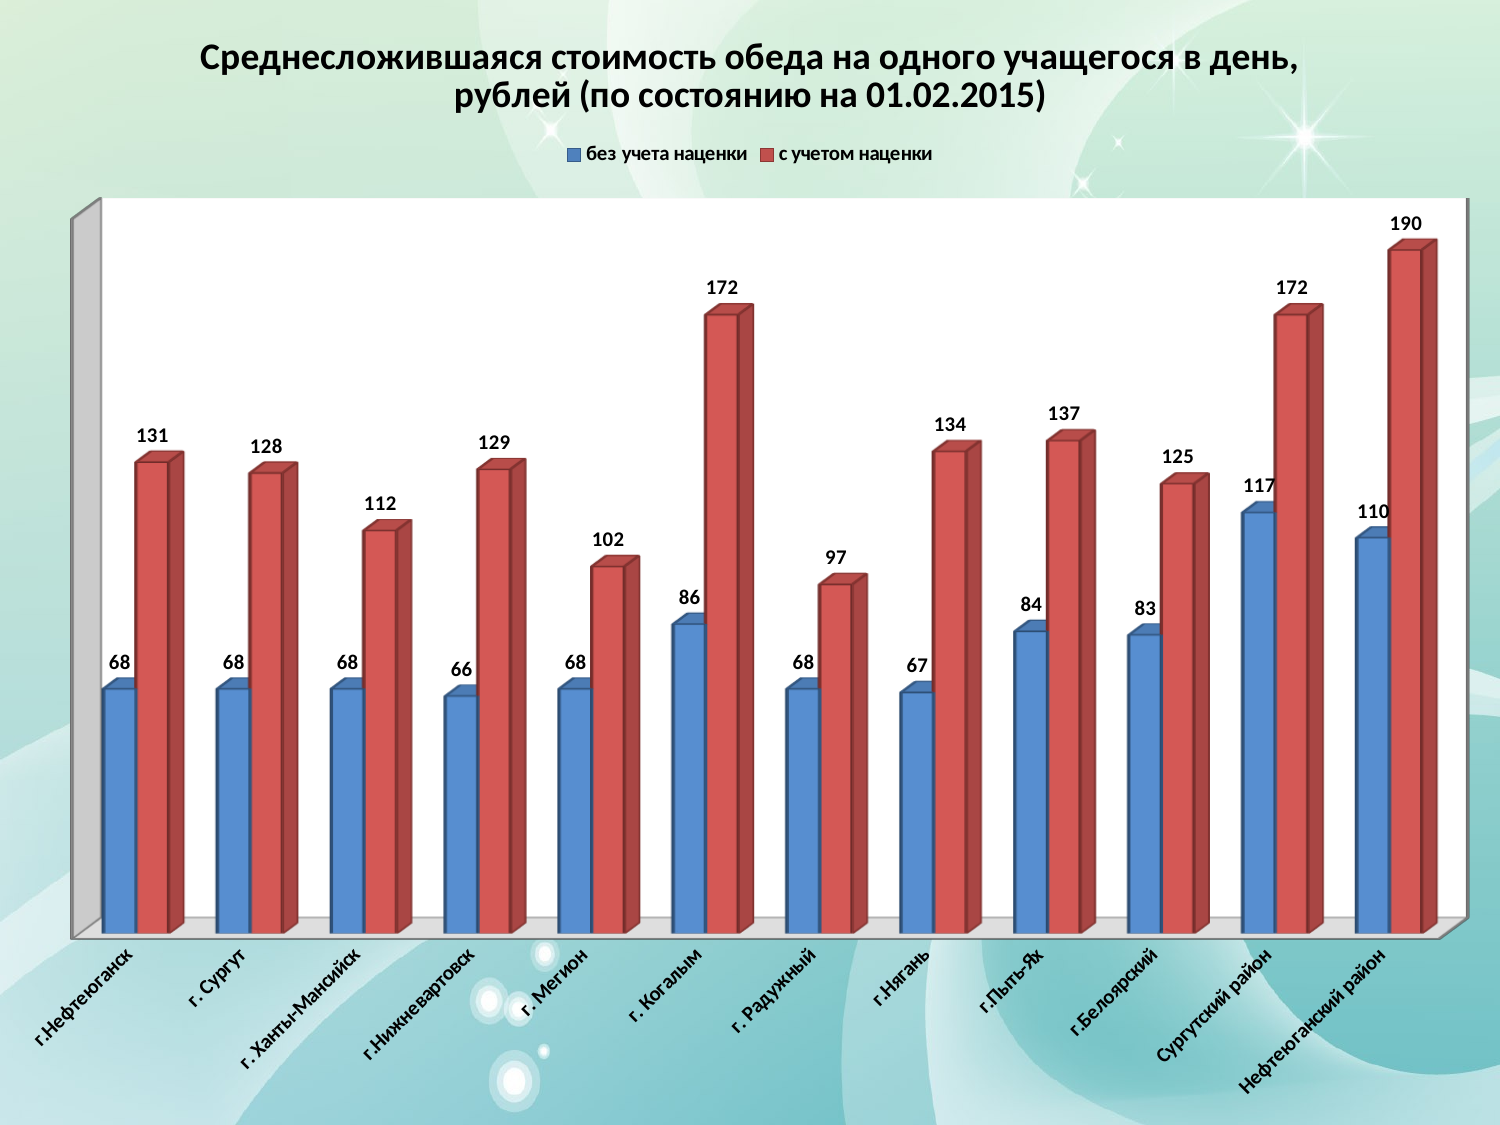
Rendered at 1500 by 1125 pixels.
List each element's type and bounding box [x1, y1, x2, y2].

chart [0, 0, 1500, 1125]
